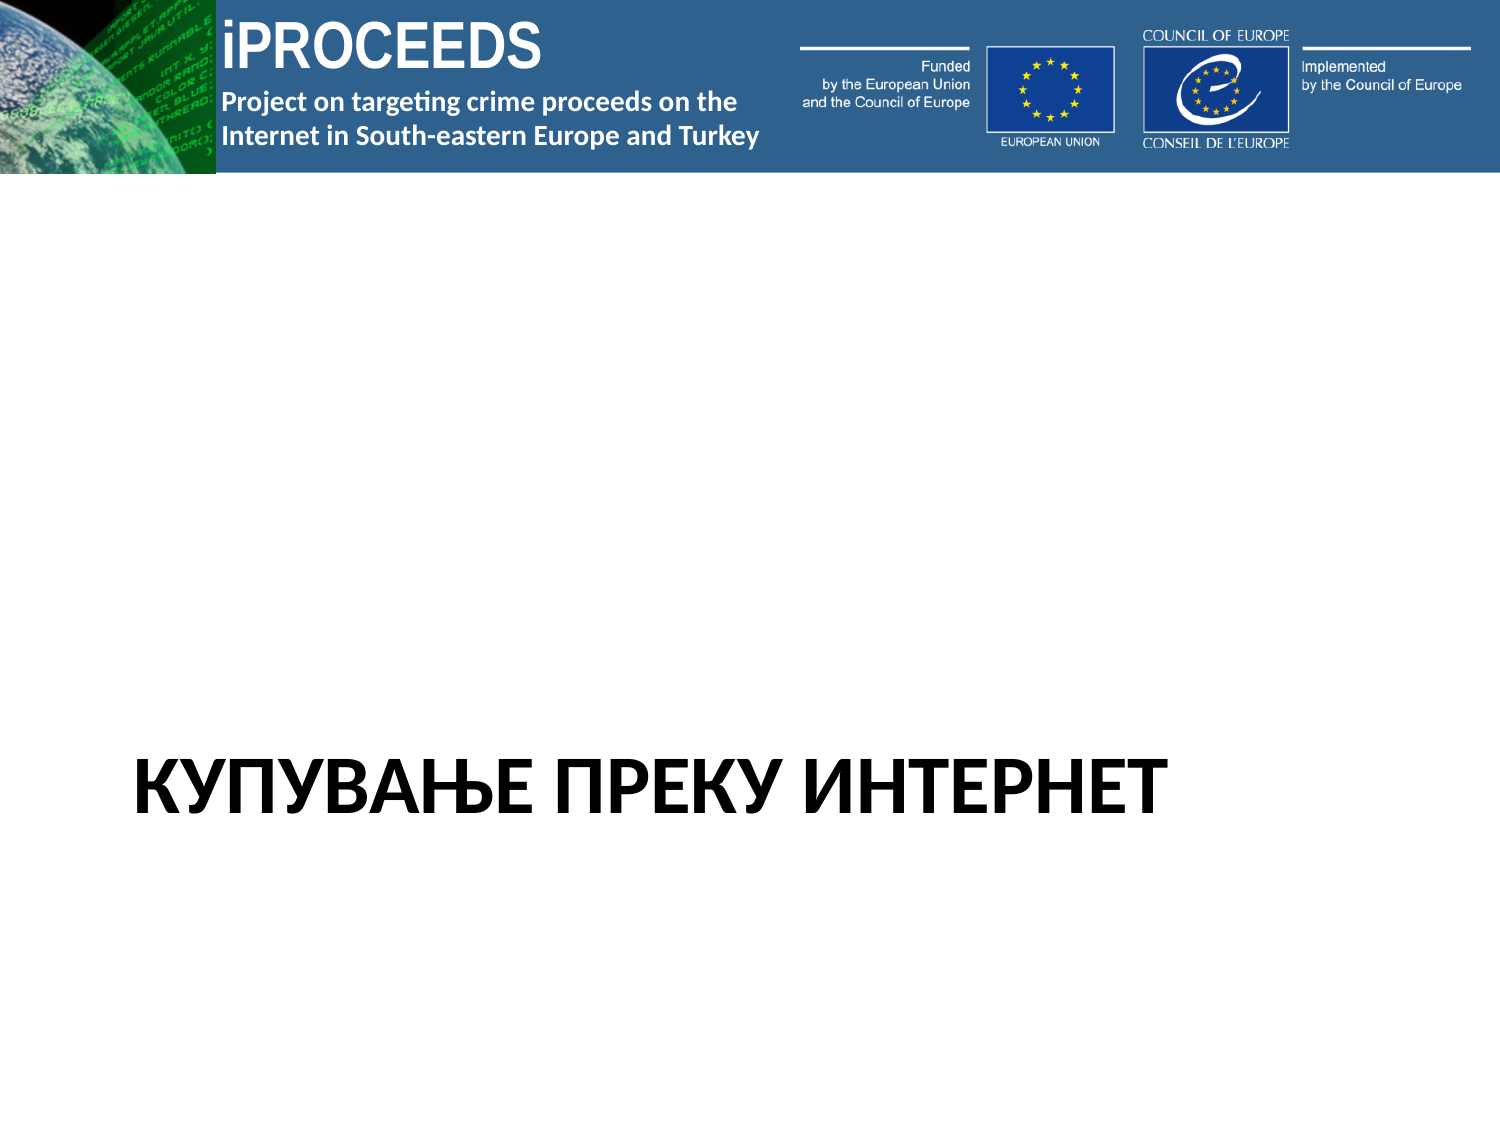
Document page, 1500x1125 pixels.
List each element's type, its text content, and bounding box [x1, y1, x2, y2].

title Купување преку интернет [118, 722, 1394, 947]
picture [800, 30, 1471, 148]
picture [0, 0, 216, 174]
